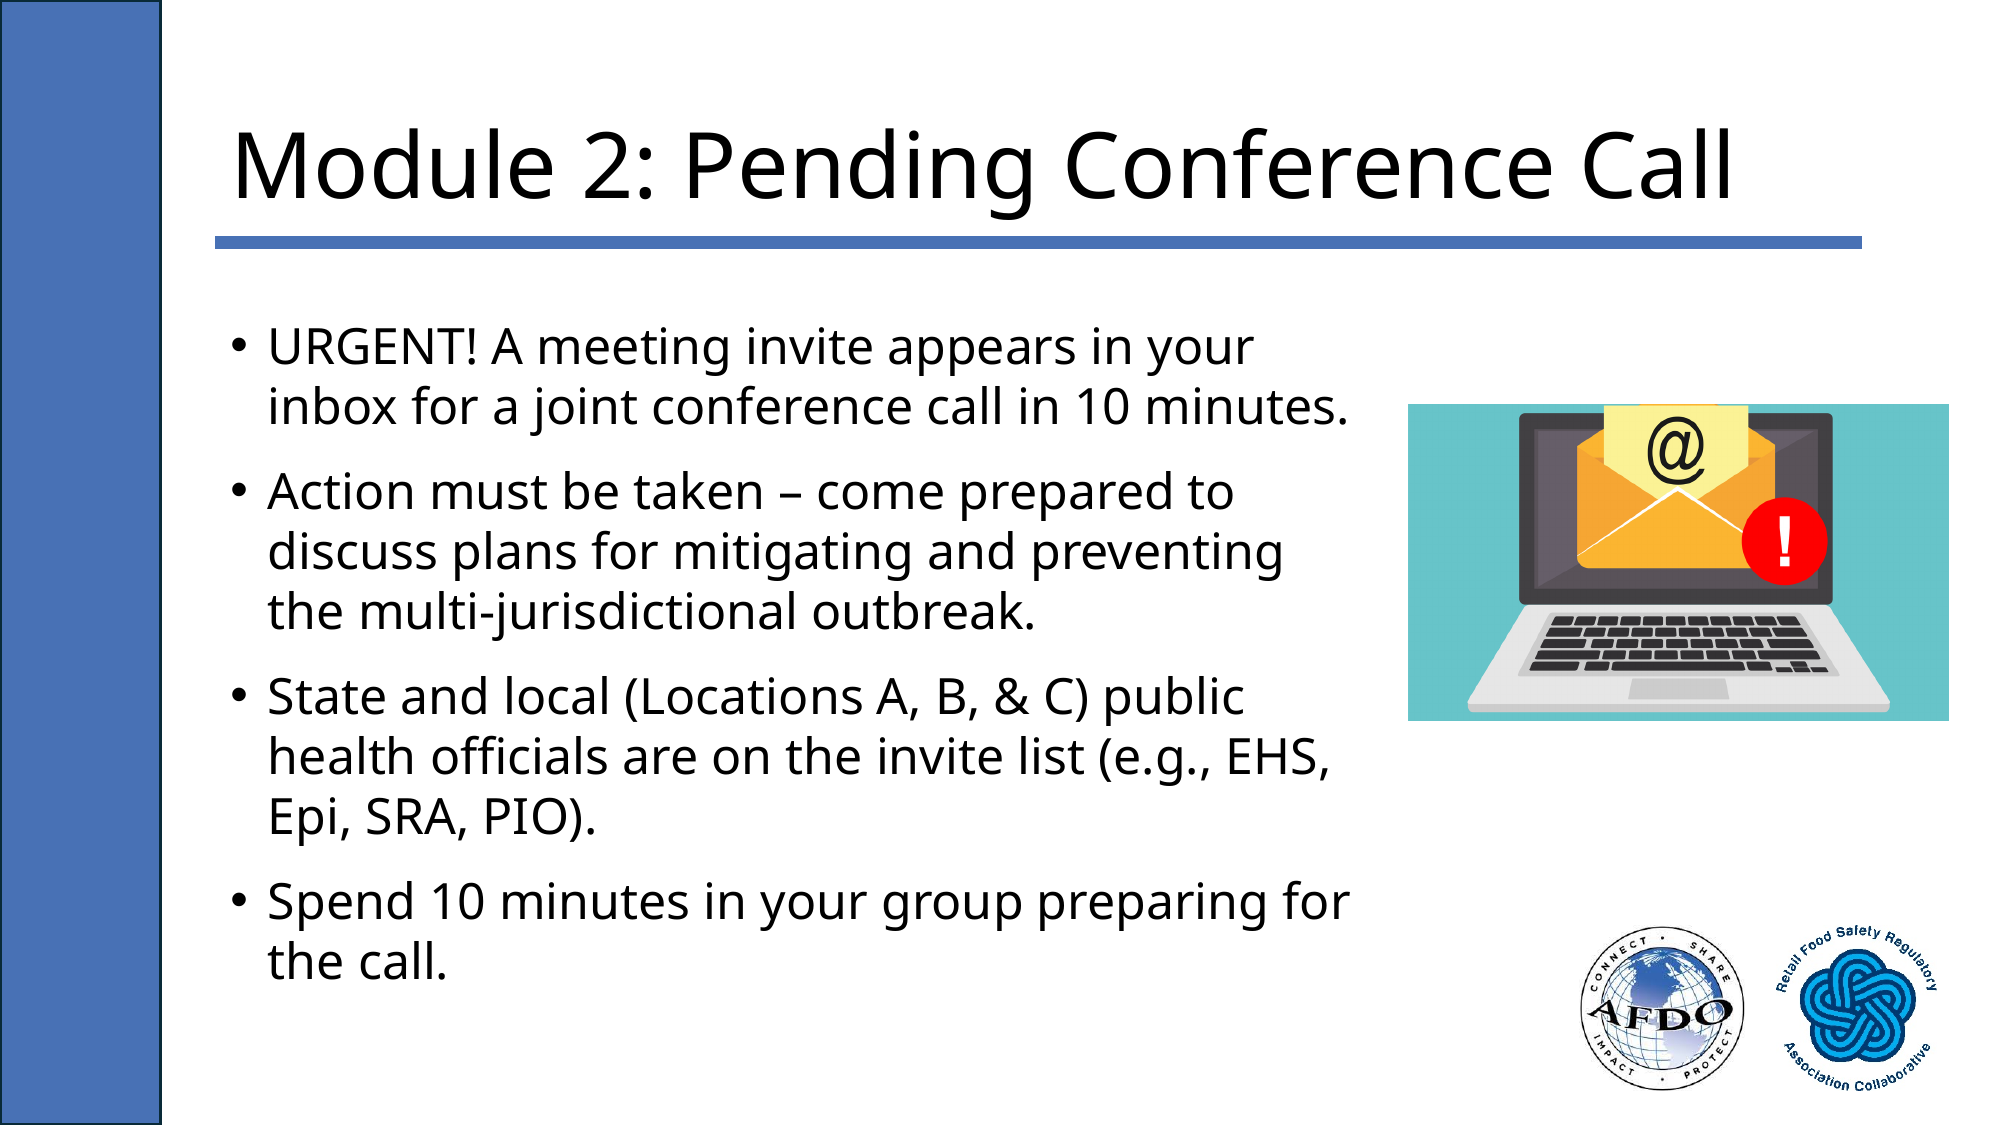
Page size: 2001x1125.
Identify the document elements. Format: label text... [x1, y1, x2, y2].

picture [1776, 925, 1937, 1091]
title Module 2: Pending Conference Call [215, 110, 1863, 227]
picture [1579, 925, 1745, 1091]
picture [1408, 404, 1949, 721]
list URGENT! A meeting invite appears in your inbox for a joint conference call in 10 minutes. Action must be taken – come prepared to discuss plans for mitigating and preventing the multi-jurisdictional outbreak. State and local (Locations A, B, & C) public health officials are on the invite list (e.g., EHS, Epi, SRA, PIO). Spend 10 minutes in your group preparing for the call. [215, 306, 1370, 997]
